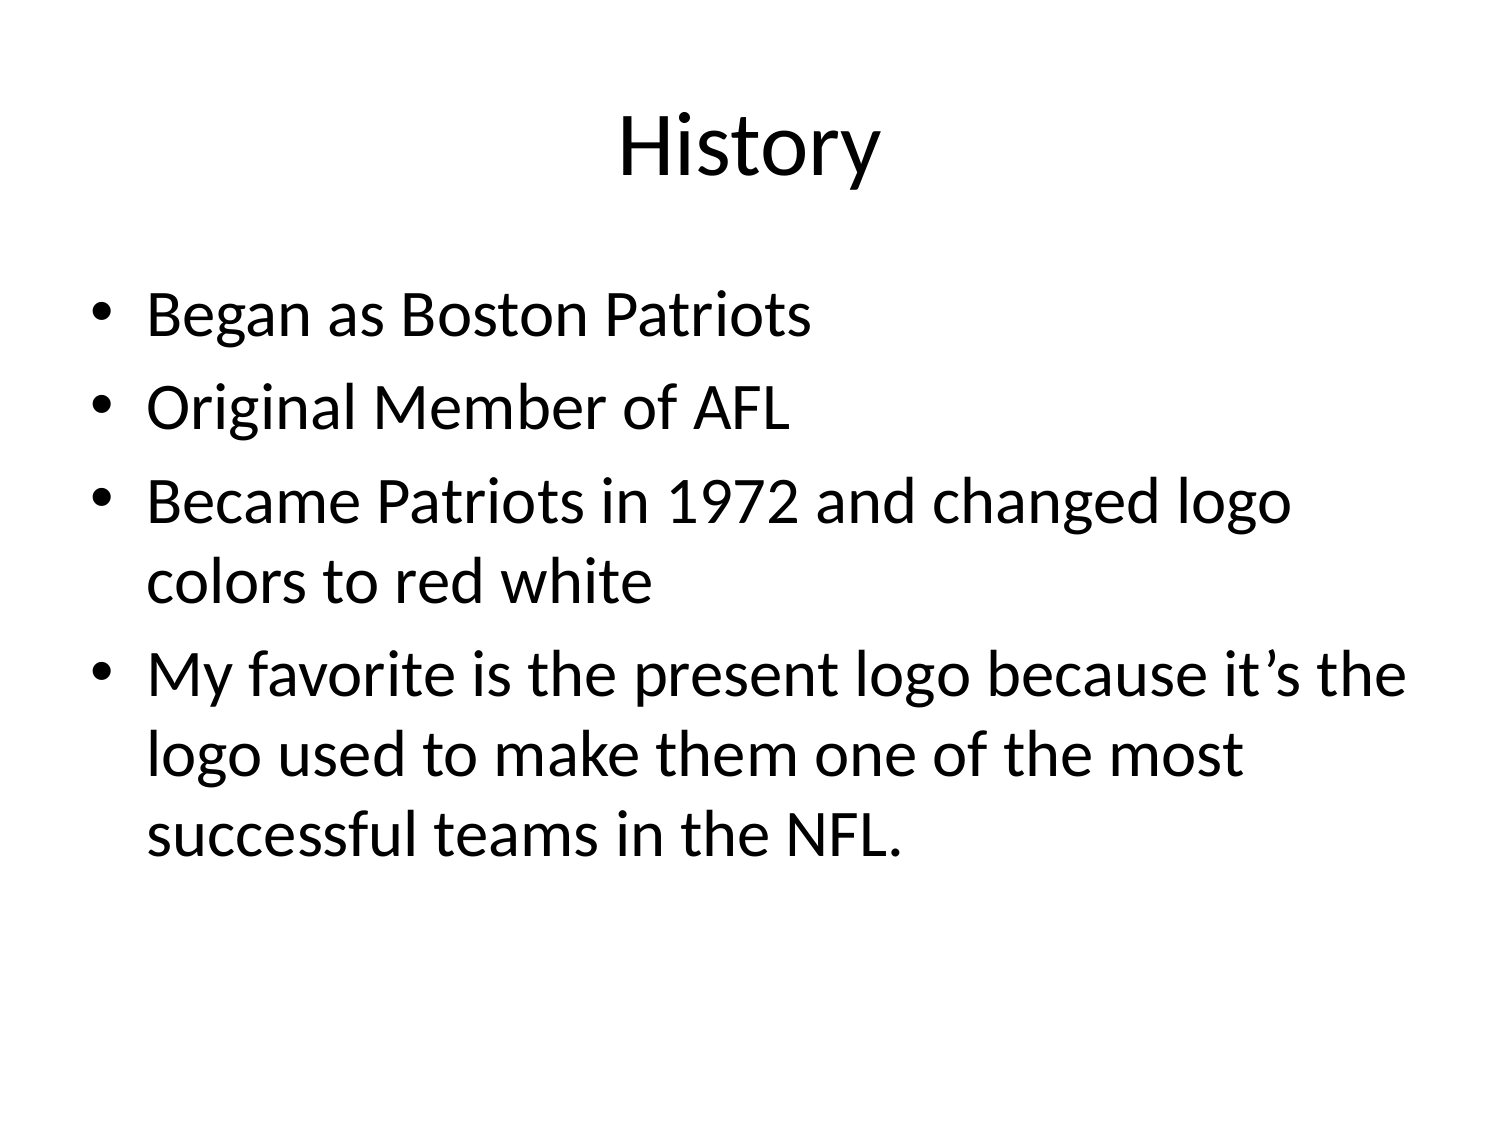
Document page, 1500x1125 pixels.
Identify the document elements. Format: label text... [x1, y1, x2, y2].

title History [75, 45, 1425, 233]
list Began as Boston Patriots Original Member of AFL Became Patriots in 1972 and changed logo colors to red white My favorite is the present logo because it’s the logo used to make them one of the most successful teams in the NFL. [75, 262, 1425, 1005]
